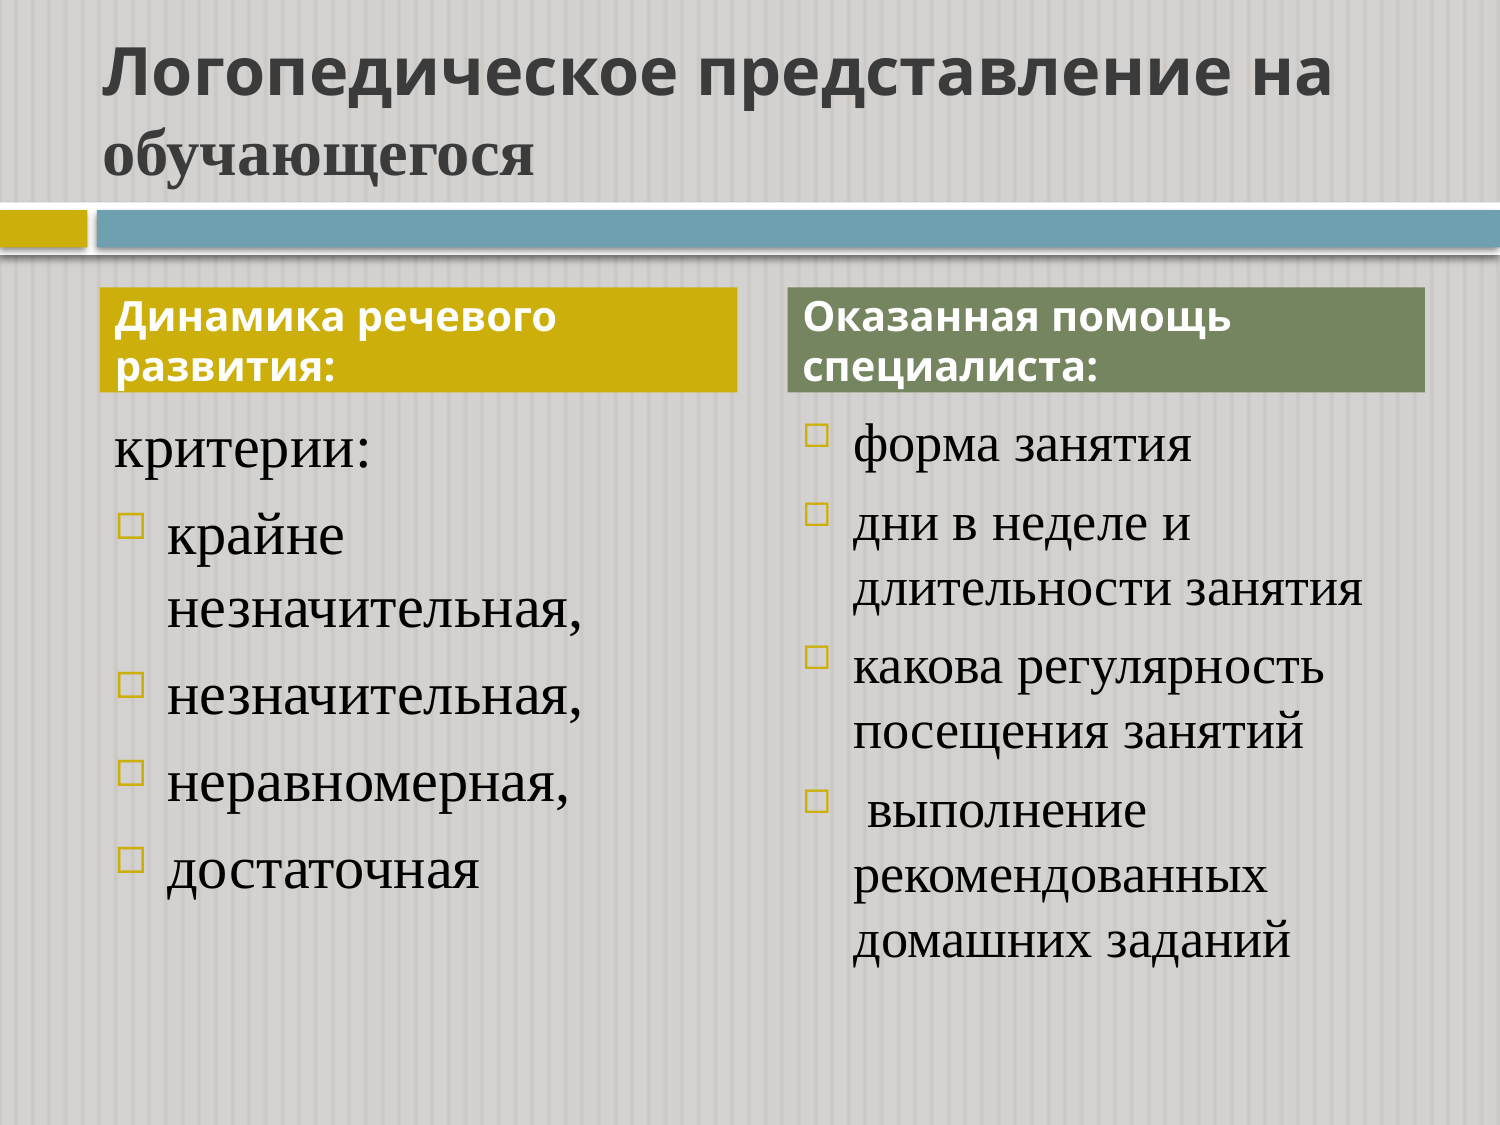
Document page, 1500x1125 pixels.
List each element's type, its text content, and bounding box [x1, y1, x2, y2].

list критерии: крайне незначительная, незначительная, неравномерная, достаточная [99, 399, 738, 988]
list Динамика речевого развития: [99, 287, 738, 393]
list Оказанная помощь специалиста: [787, 287, 1425, 393]
title Логопедическое представление на обучающегося [87, 44, 1425, 173]
list форма занятия дни в неделе и длительности занятия какова регулярность посещения занятий выполнение рекомендованных домашних заданий [787, 399, 1425, 988]
